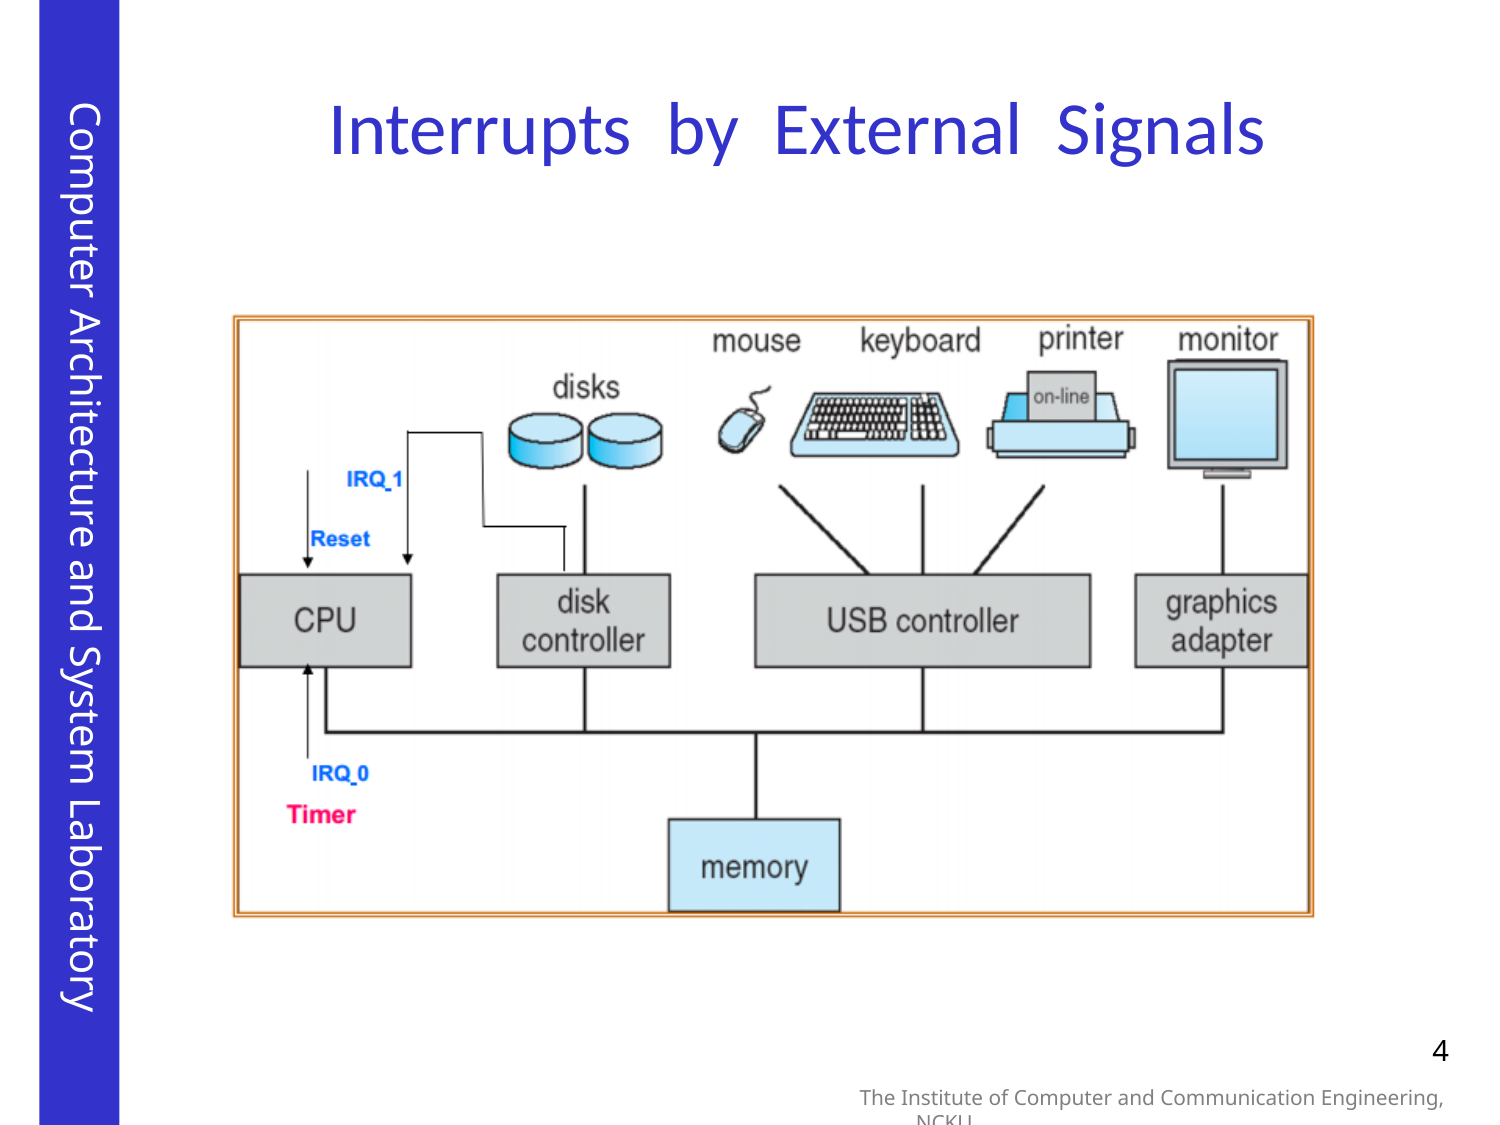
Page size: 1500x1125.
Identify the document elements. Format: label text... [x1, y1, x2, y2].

title Interrupts by External Signals [135, 30, 1460, 219]
slide_number 4 [1151, 1024, 1465, 1101]
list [218, 310, 1341, 933]
